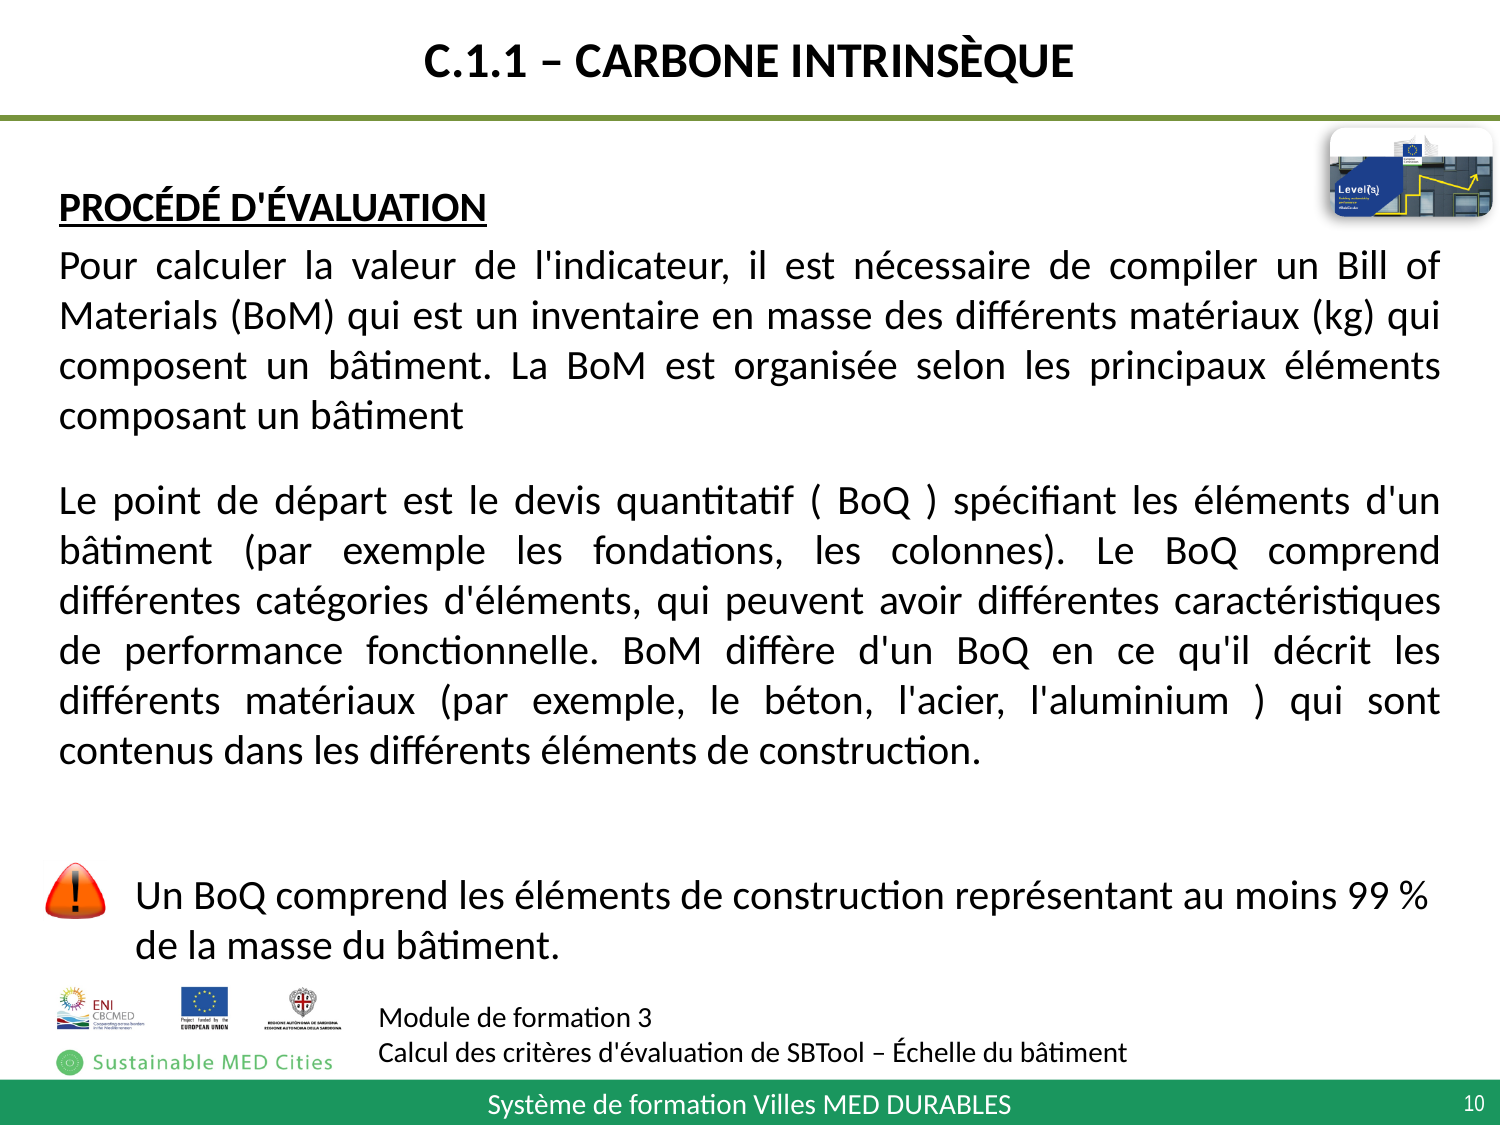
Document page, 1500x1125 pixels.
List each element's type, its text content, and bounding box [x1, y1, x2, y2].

text_box PROCÉDÉ D'ÉVALUATION Pour calculer la valeur de l'indicateur, il est nécessaire de compiler un Bill of Materials (BoM) qui est un inventaire en masse des différents matériaux (kg) qui composent un bâtiment. La BoM est organisée selon les principaux éléments composant un bâtiment Le point de départ est le devis quantitatif ( BoQ ) spécifiant les éléments d'un bâtiment (par exemple les fondations, les colonnes). Le BoQ comprend différentes catégories d'éléments, qui peuvent avoir différentes caractéristiques de performance fonctionnelle. BoM diffère d'un BoQ en ce qu'il décrit les différents matériaux (par exemple, le béton, l'acier, l'aluminium ) qui sont contenus dans les différents éléments de construction. [43, 171, 1457, 952]
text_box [0, 972, 1500, 1125]
text_box Un BoQ comprend les éléments de construction représentant au moins 99 % de la masse du bâtiment. [120, 860, 1474, 970]
picture [1329, 127, 1493, 217]
text_box C.1.1 – CARBONE INTRINSÈQUE [0, 0, 1500, 115]
picture [43, 860, 107, 922]
